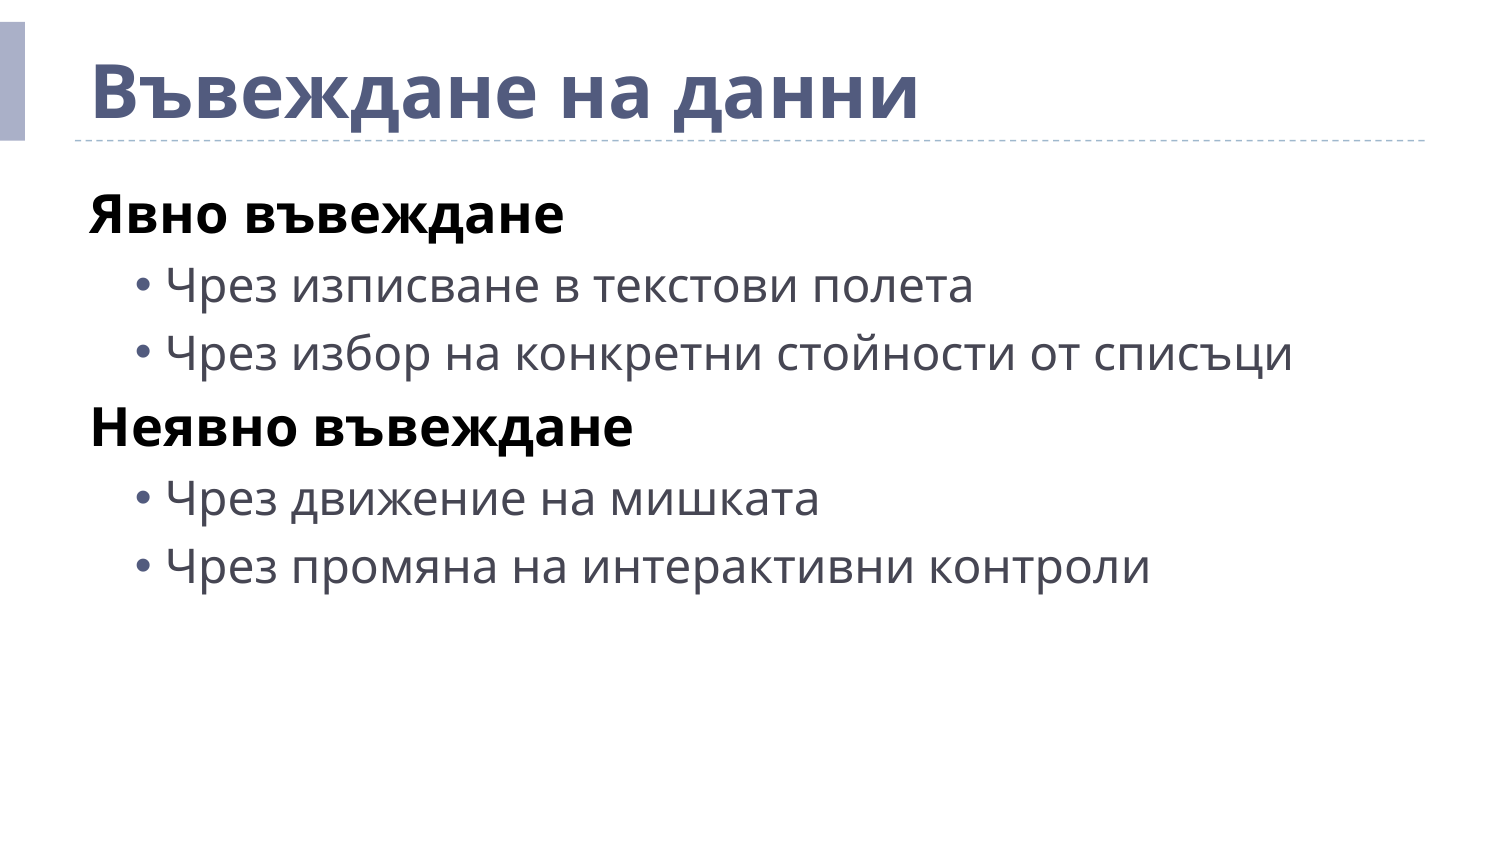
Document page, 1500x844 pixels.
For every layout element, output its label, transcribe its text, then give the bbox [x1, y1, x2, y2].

title Въвеждане на данни [75, 18, 1475, 141]
list Явно въвеждане Чрез изписване в текстови полета Чрез избор на конкретни стойности от списъци Неявно въвеждане Чрез движение на мишката Чрез промяна на интерактивни контроли [75, 171, 1475, 835]
